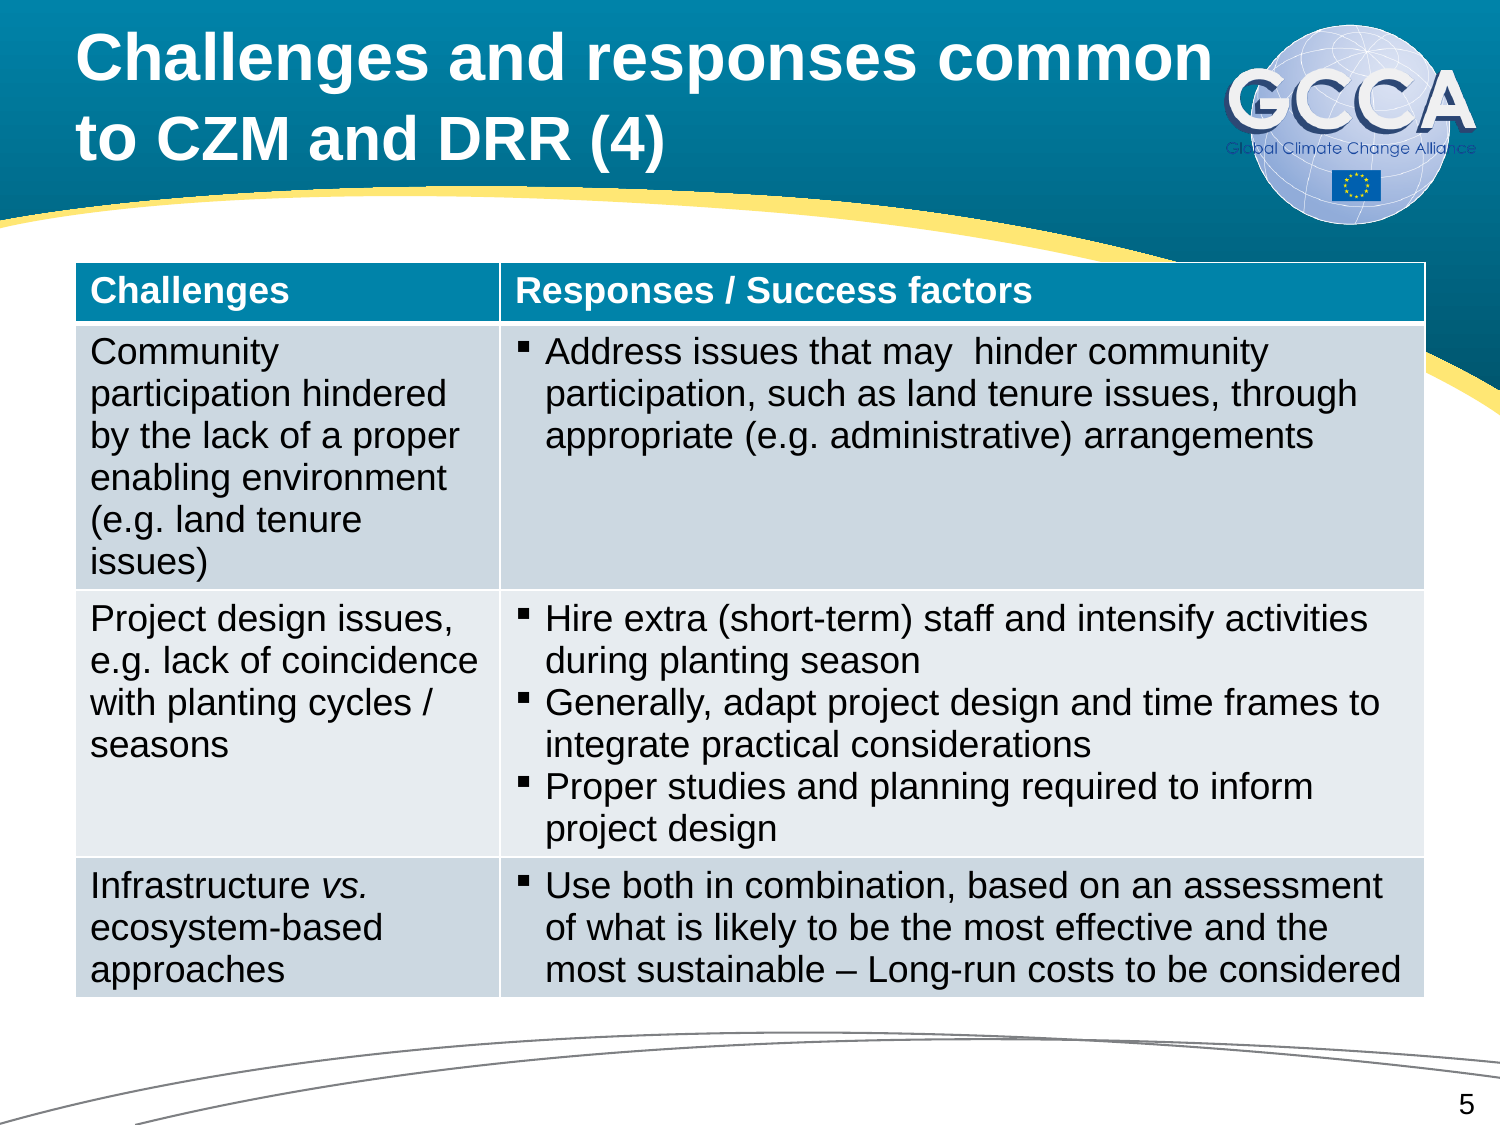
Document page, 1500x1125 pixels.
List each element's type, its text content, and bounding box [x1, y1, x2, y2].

table_cell Use both in combination, based on an assessment of what is likely to be the most effective and the most sustainable – Long-run costs to be considered [501, 858, 1424, 997]
table_cell Infrastructure vs. ecosystem-based approaches [76, 858, 499, 997]
table_cell Address issues that may hinder community participation, such as land tenure issues, through appropriate (e.g. administrative) arrangements [501, 326, 1424, 589]
table_cell Project design issues, e.g. lack of coincidence with planting cycles / seasons [76, 591, 499, 856]
table_header Responses / Success factors [501, 263, 1424, 321]
picture [1274, 188, 1426, 224]
table_cell Community participation hindered by the lack of a proper enabling environment (e.g. land tenure issues) [76, 326, 499, 589]
slide_number 5 [1124, 1084, 1476, 1113]
table_cell Hire extra (short-term) staff and intensify activities during planting season Generally, adapt project design and time frames to integrate practical considerations Proper studies and planning required to inform project design [501, 591, 1424, 856]
title Challenges and responses common to CZM and DRR (4) [74, 0, 1476, 188]
table_header Challenges [76, 263, 499, 321]
